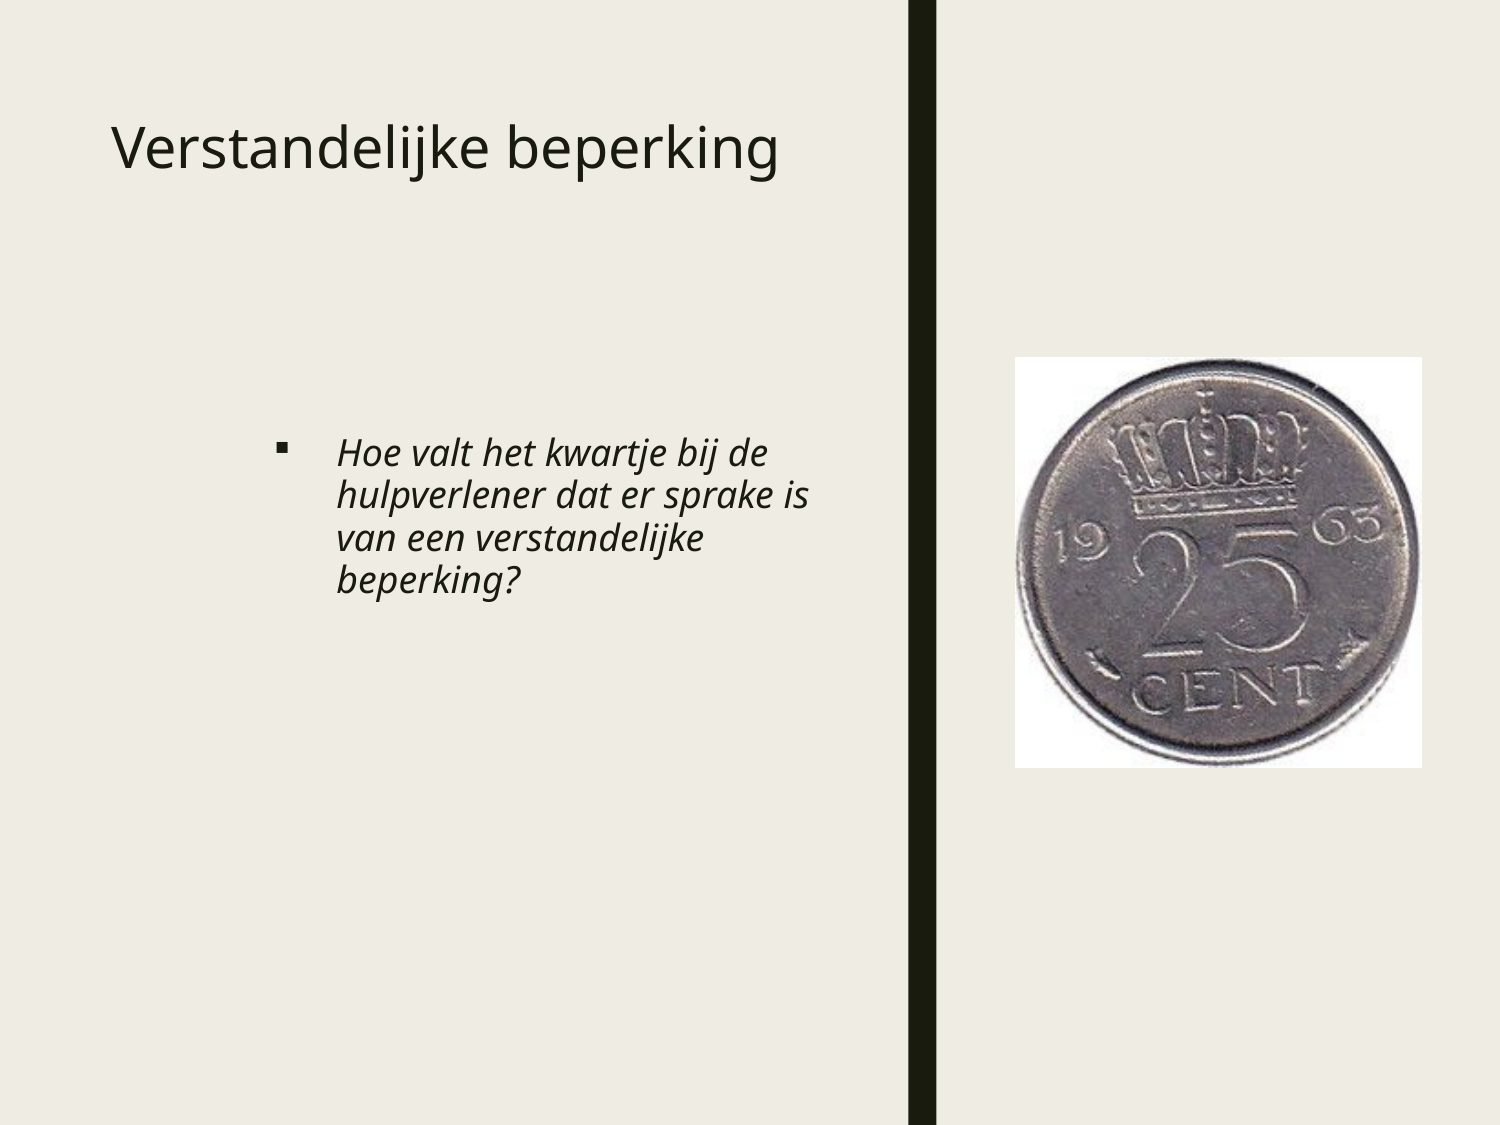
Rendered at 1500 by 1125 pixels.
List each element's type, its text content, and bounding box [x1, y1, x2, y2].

text_box [939, 0, 1500, 1125]
text_box [906, 0, 939, 1125]
title Verstandelijke beperking [96, 112, 830, 357]
picture [1015, 357, 1422, 768]
text_box [0, 0, 906, 1125]
list Hoe valt het kwartje bij de hulpverlener dat er sprake is van een verstandelijke beperking? [96, 375, 830, 963]
